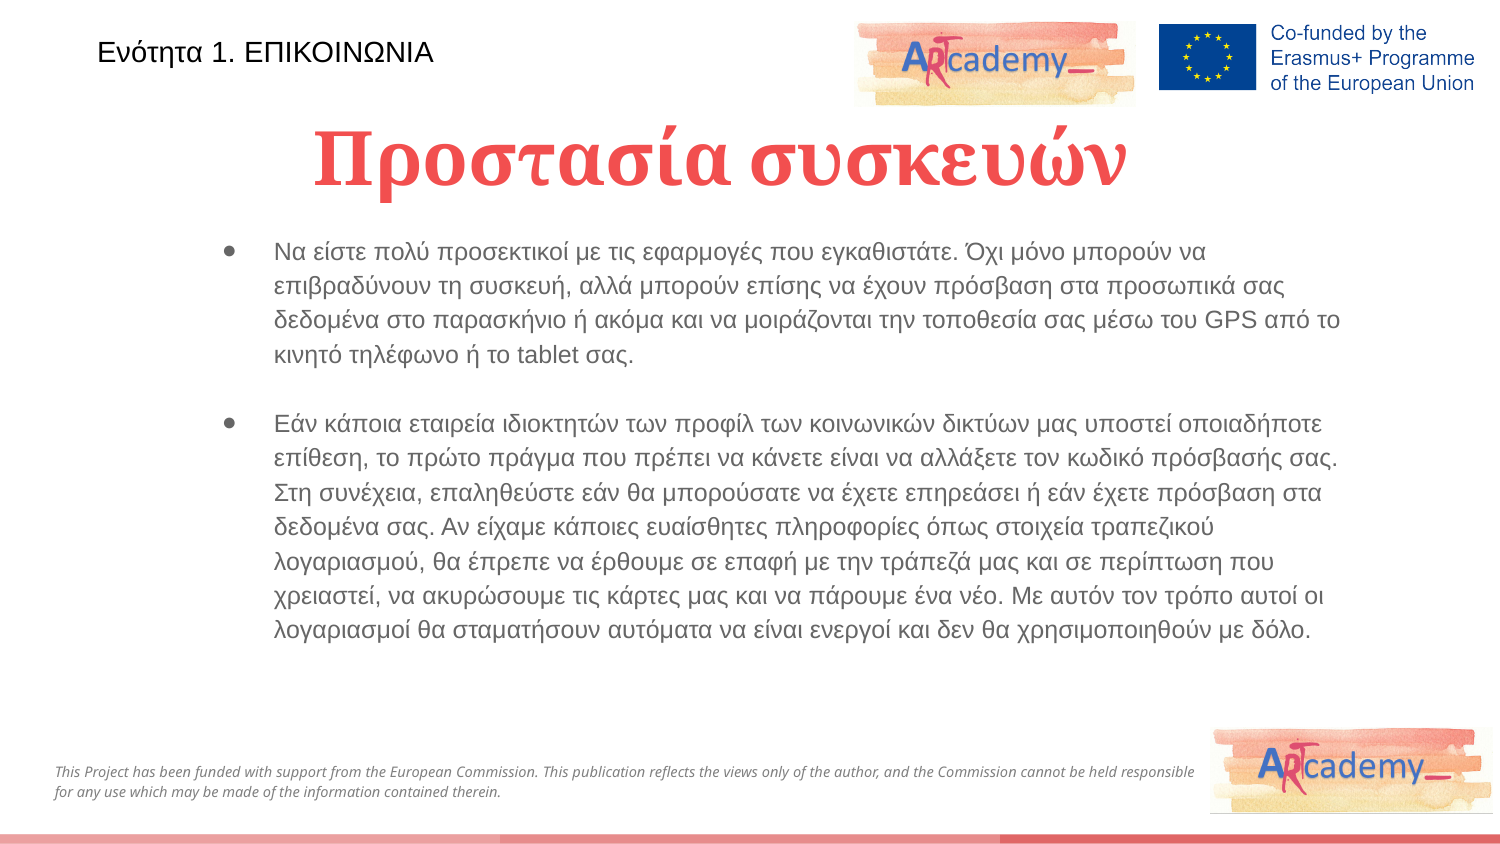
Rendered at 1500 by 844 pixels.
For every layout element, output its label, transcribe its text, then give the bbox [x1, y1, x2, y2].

text_box Ενότητα 1. ΕΠΙΚΟΙΝΩΝΙΑ [82, 26, 475, 76]
picture [854, 2, 1137, 138]
list Να είστε πολύ προσεκτικοί με τις εφαρμογές που εγκαθιστάτε. Όχι μόνο μπορούν να επιβραδύνουν τη συσκευή, αλλά μπορούν επίσης να έχουν πρόσβαση στα προσωπικά σας δεδομένα στο παρασκήνιο ή ακόμα και να μοιράζονται την τοποθεσία σας μέσω του GPS από το κινητό τηλέφωνο ή το tablet σας. Εάν κάποια εταιρεία ιδιοκτητών των προφίλ των κοινωνικών δικτύων μας υποστεί οποιαδήποτε επίθεση, το πρώτο πράγμα που πρέπει να κάνετε είναι να αλλάξετε τον κωδικό πρόσβασής σας. Στη συνέχεια, επαληθεύστε εάν θα μπορούσατε να έχετε επηρεάσει ή εάν έχετε πρόσβαση στα δεδομένα σας. Αν είχαμε κάποιες ευαίσθητες πληροφορίες όπως στοιχεία τραπεζικού λογαριασμού, θα έπρεπε να έρθουμε σε επαφή με την τράπεζά μας και σε περίπτωση που χρειαστεί, να ακυρώσουμε τις κάρτες μας και να πάρουμε ένα νέο. Με αυτόν τον τρόπο αυτοί οι λογαριασμοί θα σταματήσουν αυτόματα να είναι ενεργοί και δεν θα χρησιμοποιηθούν με δόλο. [183, 215, 1371, 615]
picture [1210, 709, 1493, 844]
title Προστασία συσκευών [145, 8, 1317, 216]
picture [1158, 24, 1474, 94]
text_box This Project has been funded with support from the European Commission. This publication reflects the views only of the author, and the Commission cannot be held responsible for any use which may be made of the information contained therein. [39, 754, 1205, 799]
